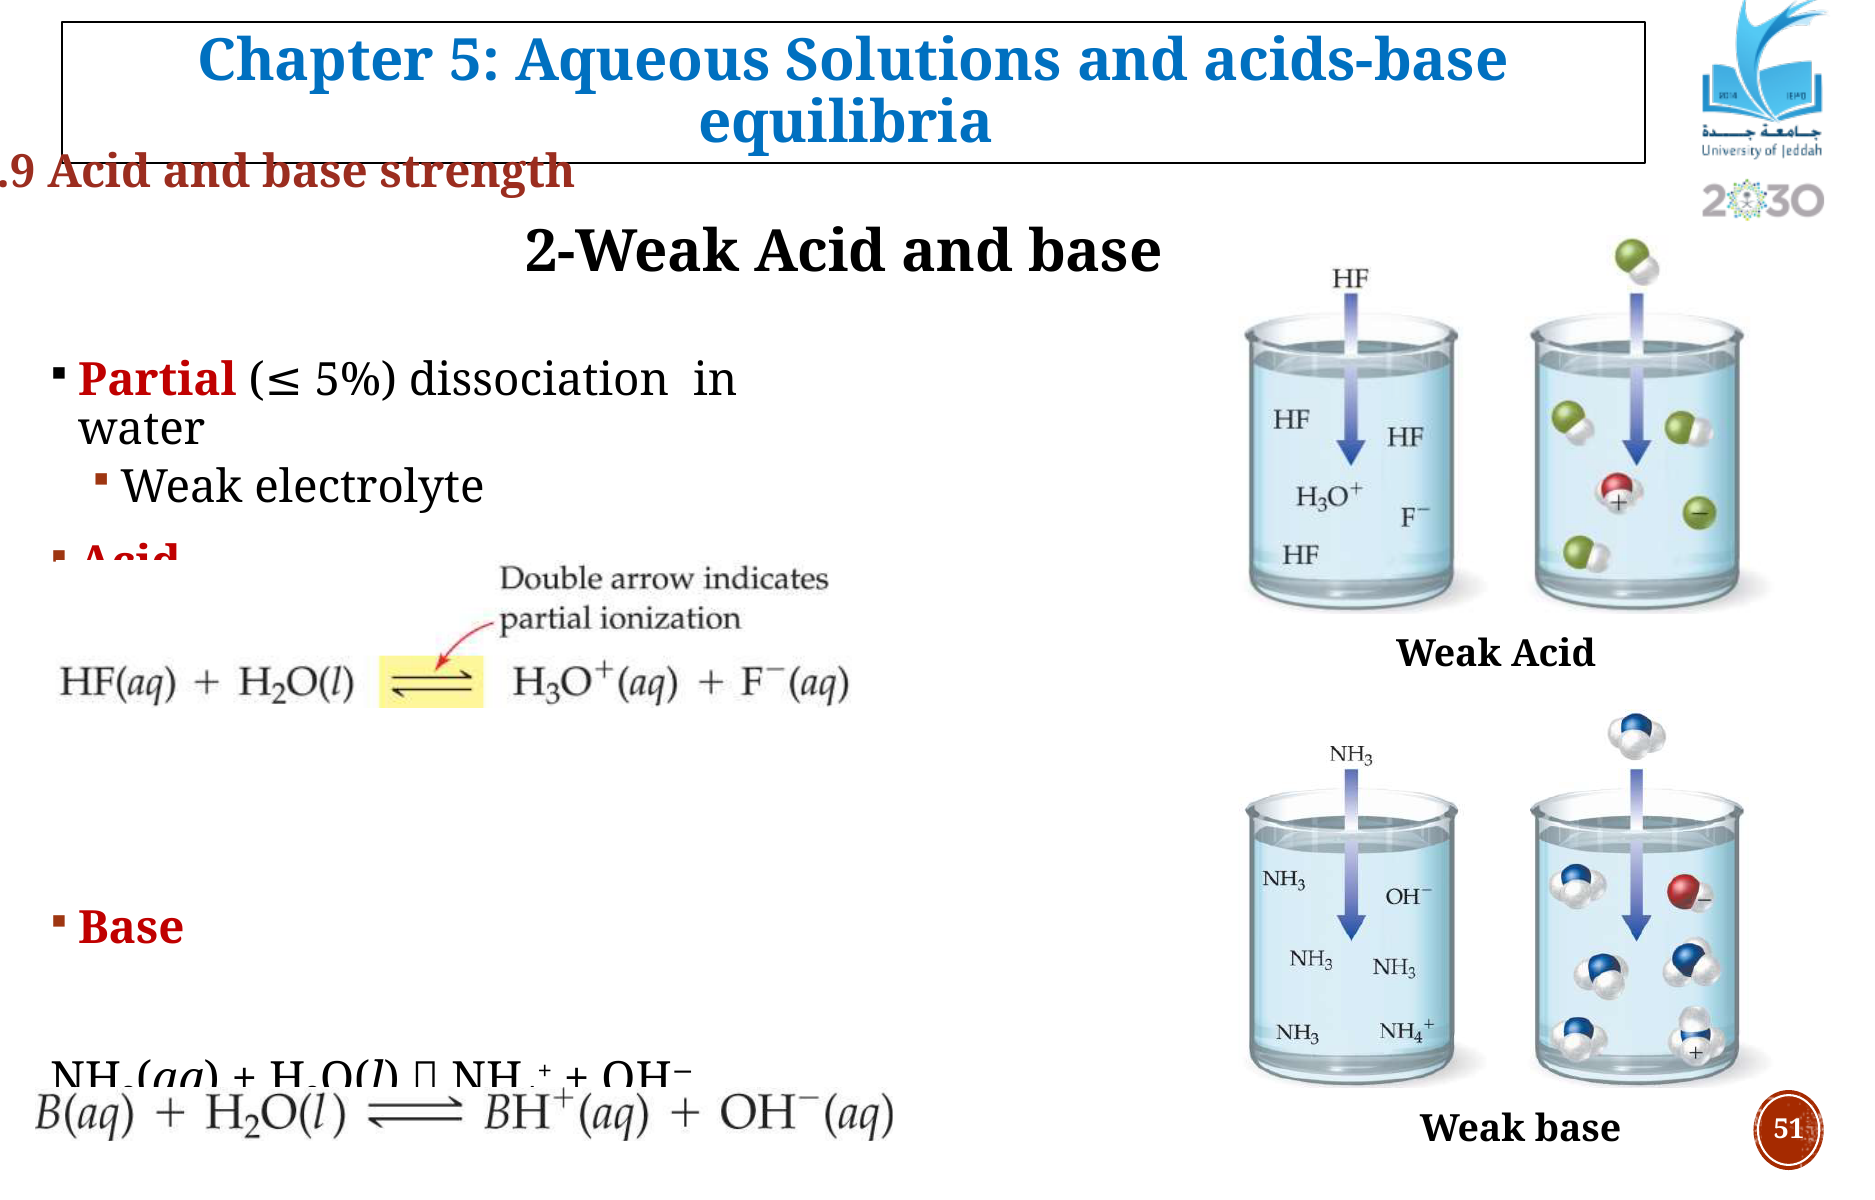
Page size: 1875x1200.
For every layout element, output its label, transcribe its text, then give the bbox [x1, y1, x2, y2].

text_box Acid and Base Strength [137, 0, 1680, 129]
text_box Chapter 5: Aqueous Solutions and acids-base equilibria [61, 21, 1646, 164]
picture [36, 1090, 893, 1140]
text_box 5.9 Acid and base strength [0, 134, 603, 205]
slide_number 51 [1739, 1097, 1838, 1162]
picture [1681, 0, 1846, 227]
list Partial (≤ 5%) dissociation in water Weak electrolyte Acid Base NH3(aq) + H2O(l)  NH4+ + OH− [35, 348, 873, 1079]
text_box 2-Weak Acid and base [497, 206, 1206, 287]
picture [1242, 712, 1773, 1087]
picture [1242, 239, 1773, 612]
text_box Weak base [1405, 1097, 1647, 1157]
picture [58, 562, 851, 707]
text_box Weak Acid [1381, 621, 1621, 682]
